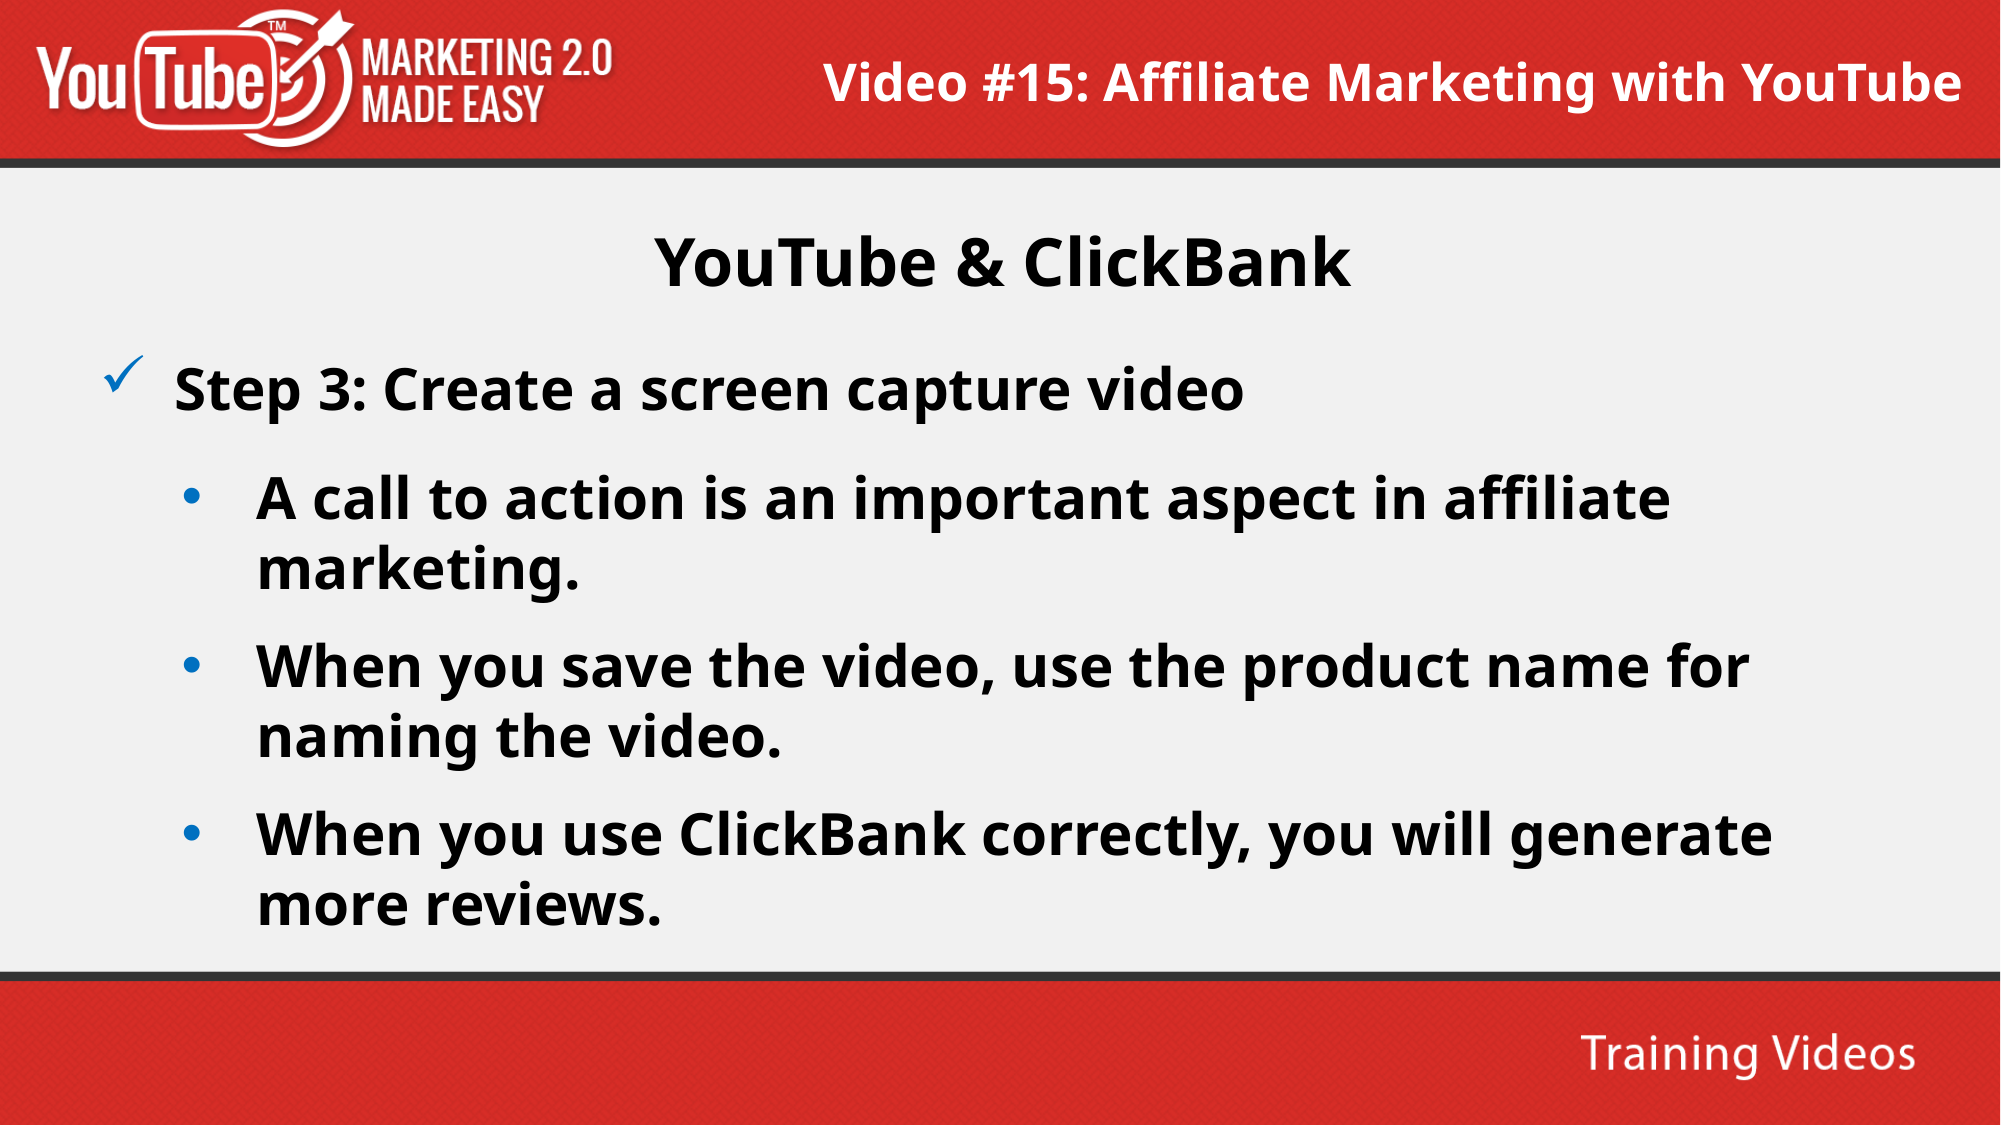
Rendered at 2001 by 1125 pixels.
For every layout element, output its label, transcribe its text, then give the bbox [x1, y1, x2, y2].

text_box A call to action is an important aspect in affiliate marketing. [166, 453, 1940, 609]
text_box Video #15: Affiliate Marketing with YouTube [725, 41, 1979, 119]
picture [0, 0, 2001, 1125]
text_box YouTube & ClickBank [84, 212, 1922, 307]
text_box When you save the video, use the product name for naming the video. [166, 621, 1937, 777]
text_box Step 3: Create a screen capture video [84, 344, 1939, 429]
text_box When you use ClickBank correctly, you will generate more reviews. [166, 789, 1937, 945]
